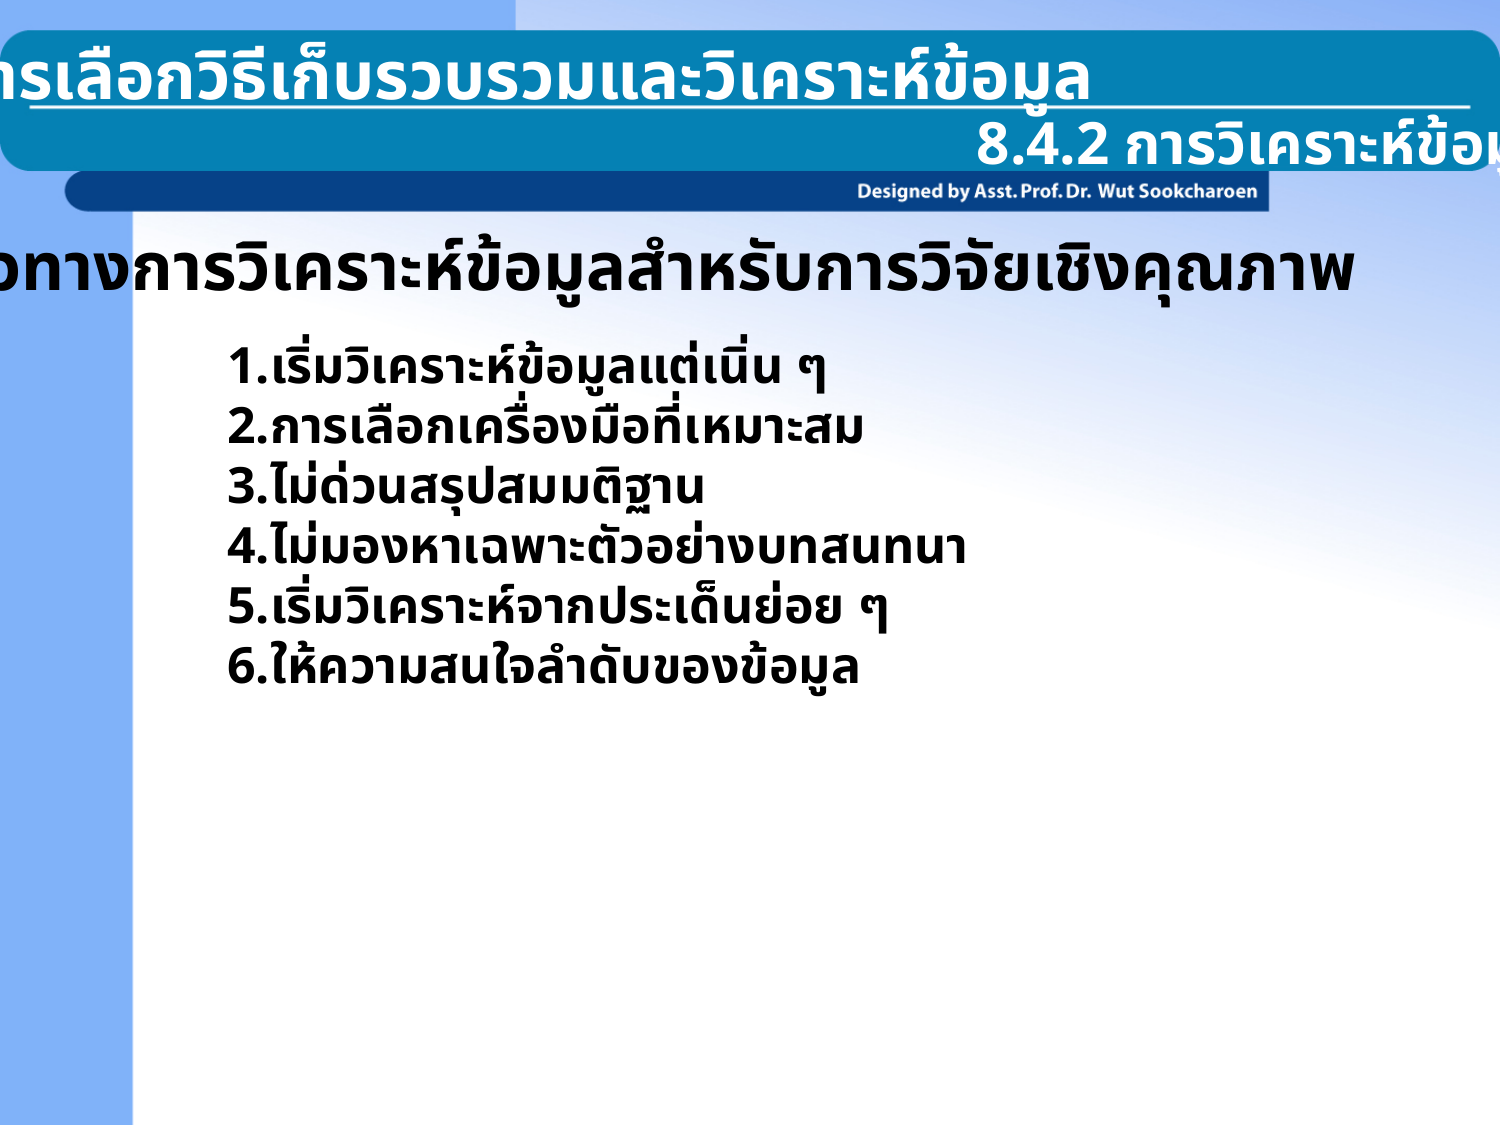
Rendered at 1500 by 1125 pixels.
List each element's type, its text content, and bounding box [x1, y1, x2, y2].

picture [0, 0, 1500, 53]
text_box 8.4 การเลือกวิธีเก็บรวบรวมและวิเคราะห์ข้อมูล [0, 25, 1110, 121]
text_box แนวทางการวิเคราะห์ข้อมูลสำหรับการวิจัยเชิงคุณภาพ [0, 216, 1390, 312]
text_box 8.4.2 การวิเคราะห์ข้อมูล [961, 98, 1500, 184]
picture [0, 149, 1500, 1125]
text_box เริ่มวิเคราะห์ข้อมูลแต่เนิ่น ๆ การเลือกเครื่องมือที่เหมาะสม ไม่ด่วนสรุปสมมติฐาน ไม่มองหาเฉพาะตัวอย่างบทสนทนา เริ่มวิเคราะห์จากประเด็นย่อย ๆ ให้ความสนใจลำดับของข้อมูล [212, 326, 1258, 701]
